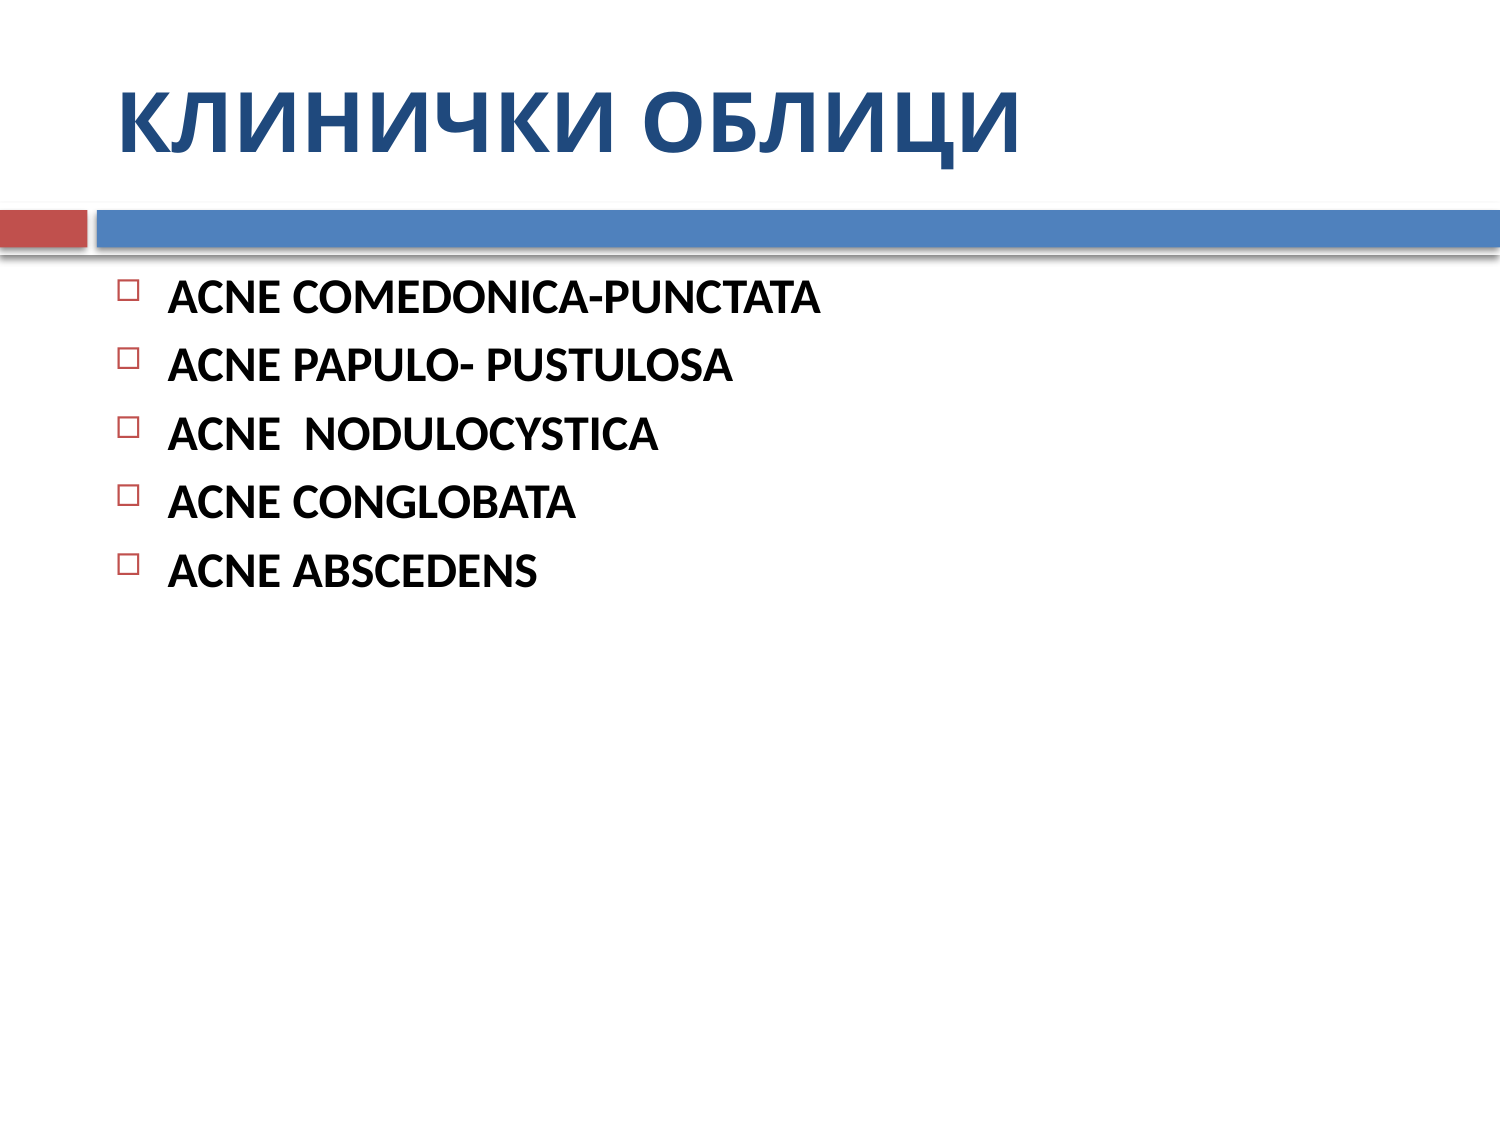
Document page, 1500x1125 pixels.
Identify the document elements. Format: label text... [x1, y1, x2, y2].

title КЛИНИЧКИ ОБЛИЦИ [100, 37, 1438, 200]
list ACNE COMEDONICA-PUNCTATA ACNE PAPULO- PUSTULOSA ACNE NODULOCYSTICA ACNE CONGLOBATA ACNE ABSCEDENS [100, 262, 1438, 1005]
